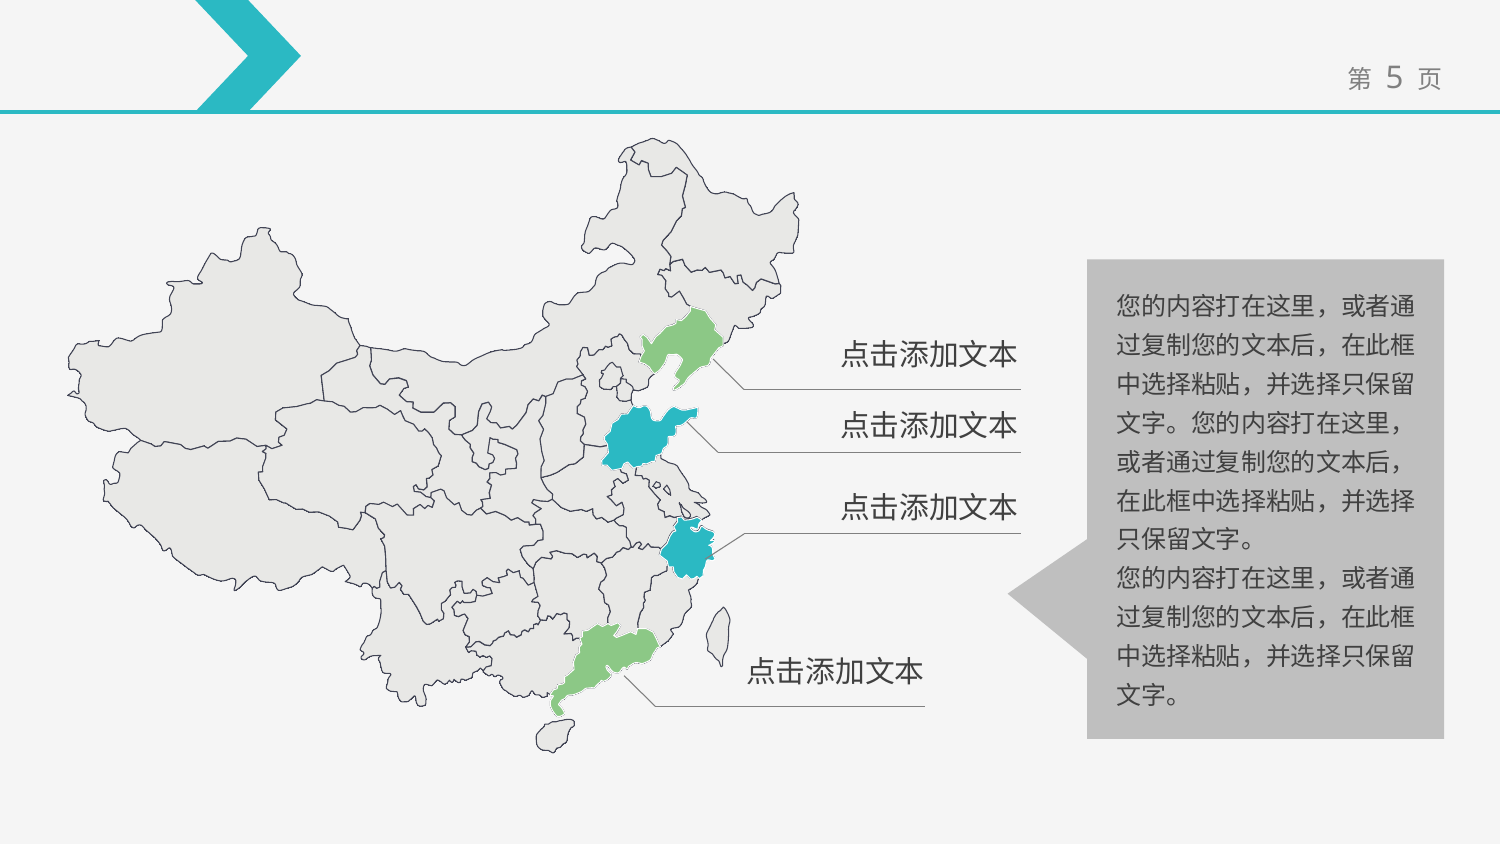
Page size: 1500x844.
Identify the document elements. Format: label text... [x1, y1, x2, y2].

text_box 您的内容打在这里，或者通过复制您的文本后，在此框中选择粘贴，并选择只保留文字。您的内容打在这里，或者通过复制您的文本后，在此框中选择粘贴，并选择只保留文字。 您的内容打在这里，或者通过复制您的文本后，在此框中选择粘贴，并选择只保留文字。 [1104, 275, 1445, 716]
text_box 点击添加文本 [828, 330, 1030, 378]
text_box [686, 421, 718, 453]
text_box 点击添加文本 [799, 646, 937, 694]
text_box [712, 358, 745, 390]
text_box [624, 675, 656, 707]
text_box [67, 138, 799, 753]
text_box 点击添加文本 [828, 483, 1030, 530]
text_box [705, 533, 745, 560]
text_box [1005, 258, 1446, 740]
text_box 点击添加文本 [828, 401, 1030, 449]
